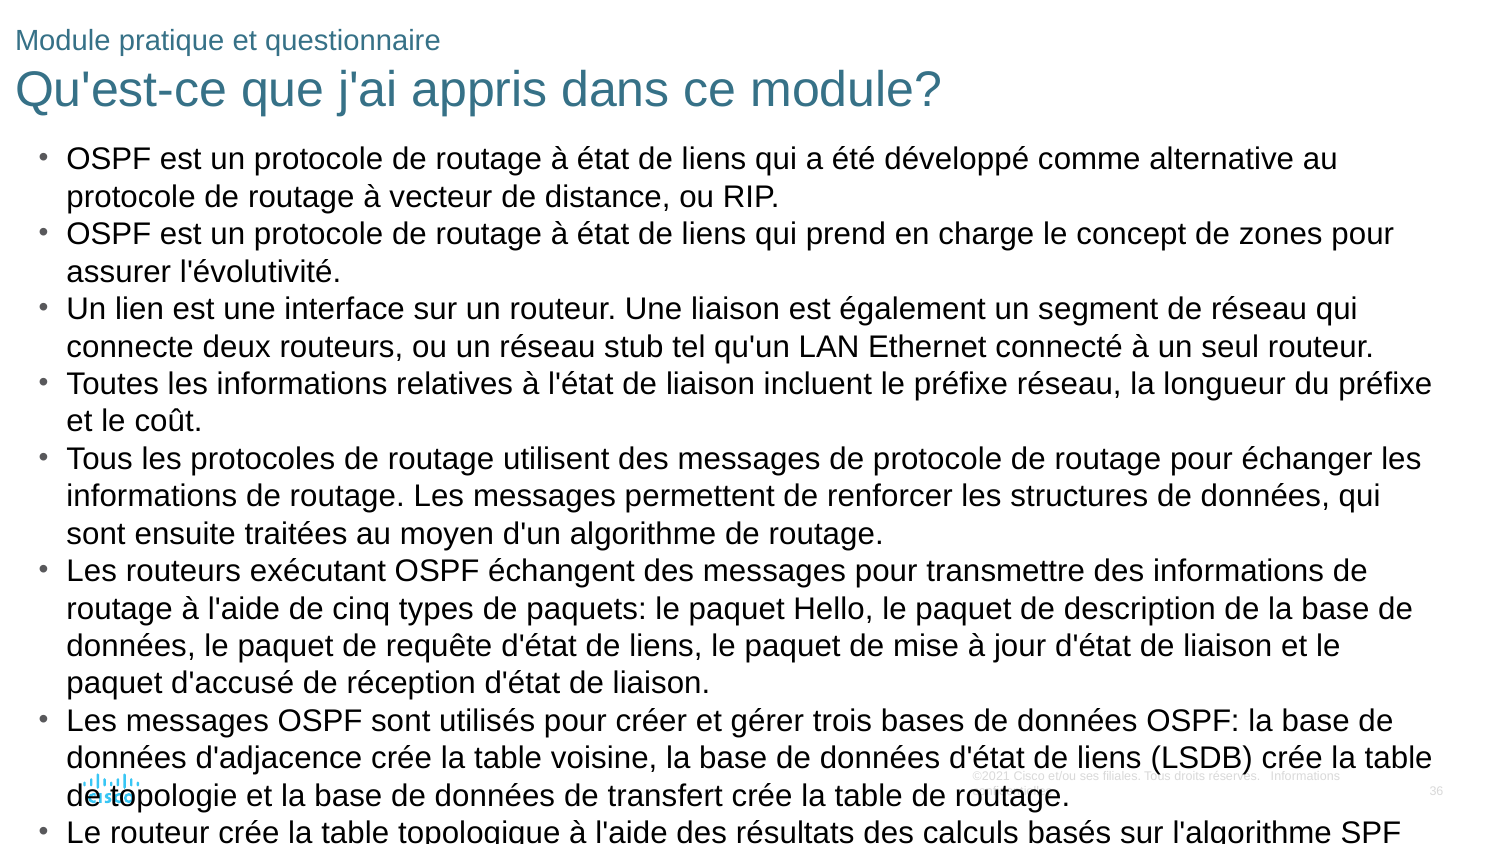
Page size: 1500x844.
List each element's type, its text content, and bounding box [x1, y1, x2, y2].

title Module pratique et questionnaire Qu'est-ce que j'ai appris dans ce module? [0, 6, 1500, 131]
list OSPF est un protocole de routage à état de liens qui a été développé comme alternative au protocole de routage à vecteur de distance, ou RIP. OSPF est un protocole de routage à état de liens qui prend en charge le concept de zones pour assurer l'évolutivité. Un lien est une interface sur un routeur. Une liaison est également un segment de réseau qui connecte deux routeurs, ou un réseau stub tel qu'un LAN Ethernet connecté à un seul routeur. Toutes les informations relatives à l'état de liaison incluent le préfixe réseau, la longueur du préfixe et le coût. Tous les protocoles de routage utilisent des messages de protocole de routage pour échanger les informations de routage. Les messages permettent de renforcer les structures de données, qui sont ensuite traitées au moyen d'un algorithme de routage. Les routeurs exécutant OSPF échangent des messages pour transmettre des informations de routage à l'aide de cinq types de paquets: le paquet Hello, le paquet de description de la base de données, le paquet de requête d'état de liens, le paquet de mise à jour d'état de liaison et le paquet d'accusé de réception d'état de liaison. Les messages OSPF sont utilisés pour créer et gérer trois bases de données OSPF: la base de données d'adjacence crée la table voisine, la base de données d'état de liens (LSDB) crée la table de topologie et la base de données de transfert crée la table de routage. Le routeur crée la table topologique à l'aide des résultats des calculs basés sur l'algorithme SPF de Dijkstra. L'algorithme SPF est basé sur le coût cumulé permettant d'atteindre une destination. Dans OSPF, le coût est utilisé pour déterminer le meilleur chemin vers la destination. [23, 131, 1476, 813]
